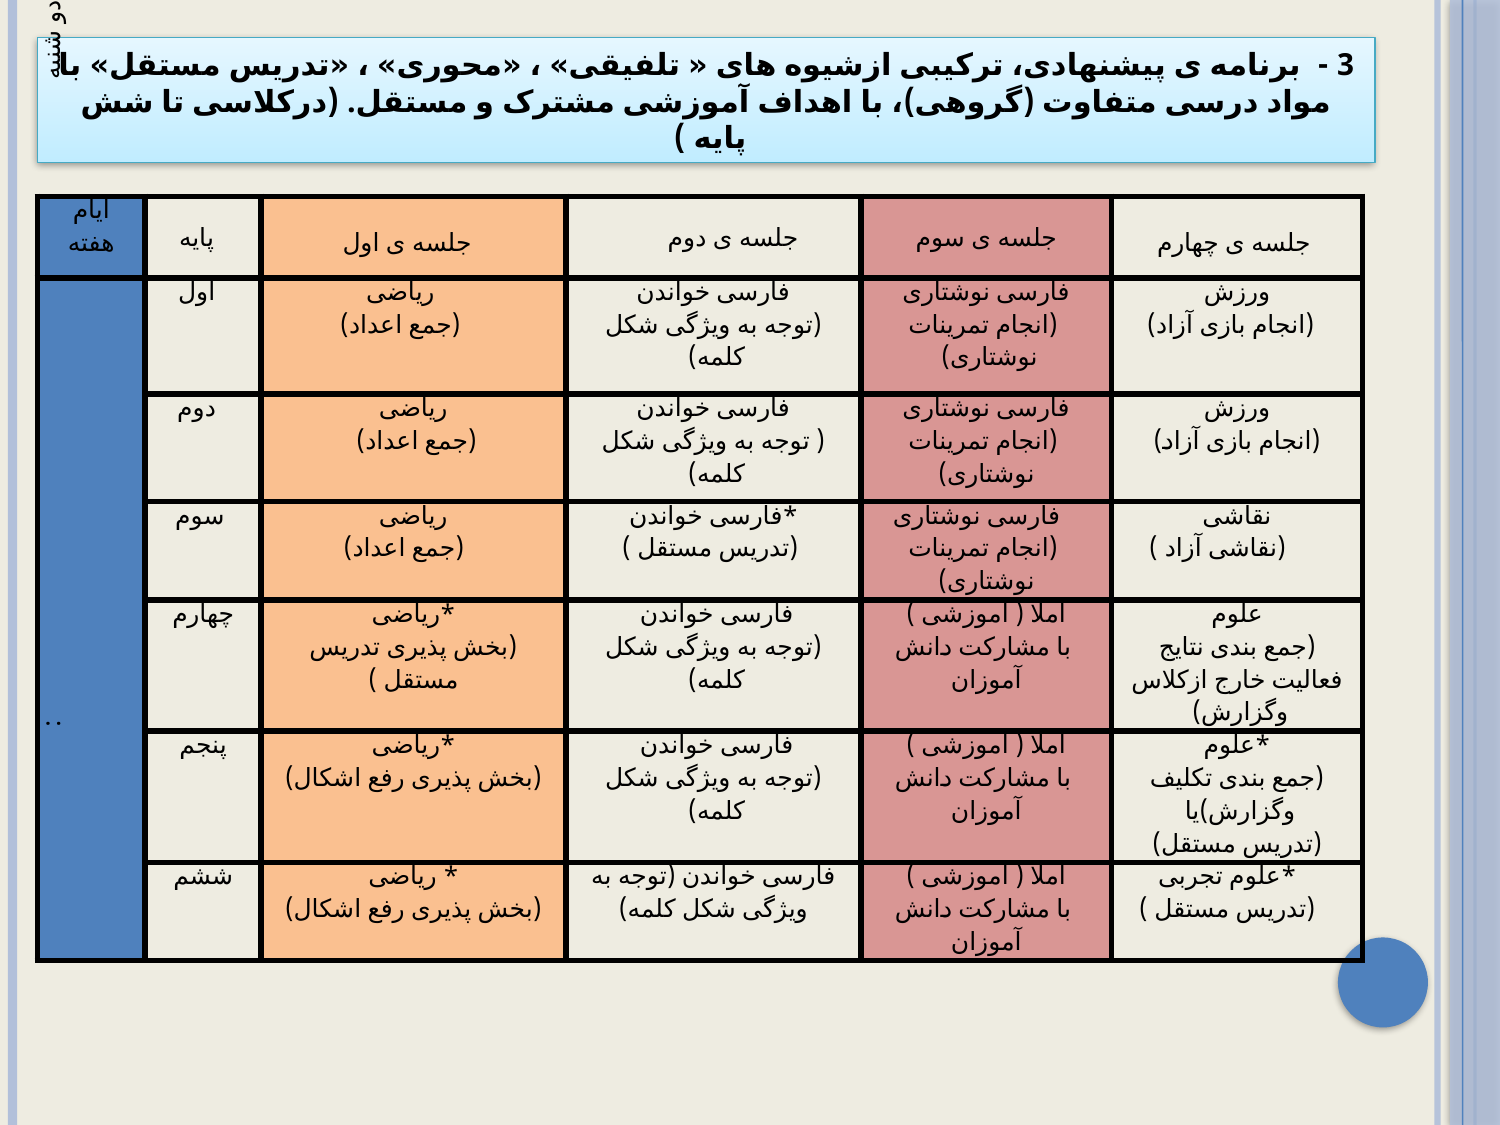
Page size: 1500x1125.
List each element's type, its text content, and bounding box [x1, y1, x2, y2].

table_cell ورزش (انجام بازی آزاد) [1114, 397, 1360, 499]
table_cell فارسی خواندن (توجه به ویژگی شکل کلمه) [569, 603, 858, 728]
table_cell فارسی خواندن (توجه به ویژگی شکل کلمه) [569, 281, 858, 391]
table_cell *ریاضی (بخش پذیری رفع اشکال) [264, 734, 563, 860]
table_cell *فارسی خواندن (تدریس مستقل ) [569, 504, 858, 597]
table_cell چهارم [148, 603, 258, 728]
table_header جلسه ی سوم [864, 199, 1109, 275]
table_cell ریاضی (جمع اعداد) [264, 397, 563, 499]
table_header جلسه ی چهارم [1114, 199, 1360, 275]
table_cell نقاشی (نقاشی آزاد ) [1114, 504, 1360, 597]
table_cell ششم [148, 865, 258, 958]
table_header جلسه ی اول [264, 199, 563, 275]
table_cell فارسی نوشتاری (انجام تمرینات نوشتاری) [864, 281, 1109, 391]
table_cell ریاضی (جمع اعداد) [264, 281, 563, 391]
table_cell اول [148, 281, 258, 391]
table_cell املا ( آموزشی ) با مشارکت دانش آموزان [864, 603, 1109, 728]
table_cell یکی از روزهای هفته بطور مثال : دو شنبه [40, 281, 142, 958]
table_header ایام هفته [40, 199, 142, 275]
table_cell * ریاضی (بخش پذیری رفع اشکال) [264, 865, 563, 958]
table_cell ورزش (انجام بازی آزاد) [1114, 281, 1360, 391]
table_cell املا ( آموزشی ) با مشارکت دانش آموزان [864, 865, 1109, 958]
table_cell *علوم (جمع بندی تکلیف وگزارش)یا (تدریس مستقل) [1114, 734, 1360, 860]
table_cell دوم [148, 397, 258, 499]
table_cell پنجم [148, 734, 258, 860]
table_cell فارسی نوشتاری (انجام تمرینات نوشتاری) [864, 397, 1109, 499]
table_cell سوم [148, 504, 258, 597]
table_cell فارسی خواندن (توجه به ویژگی شکل کلمه) [569, 865, 858, 958]
title 3 - برنامه ی پیشنهادی، ترکیبی ازشیوه های « تلفیقی» ، «محوری» ، «تدریس مستقل» با مواد درسی متفاوت (گروهی)، با اهداف آموزشی مشترک و مستقل. (درکلاسی تا شش پایه ) [37, 37, 1376, 163]
table_header پایه [148, 199, 258, 275]
table_cell علوم (جمع بندی نتایج فعالیت خارج ازکلاس وگزارش) [1114, 603, 1360, 728]
table_cell ریاضی (جمع اعداد) [264, 504, 563, 597]
table_cell *ریاضی (بخش پذیری تدریس مستقل ) [264, 603, 563, 728]
table_header جلسه ی دوم [569, 199, 858, 275]
table_cell فارسی نوشتاری (انجام تمرینات نوشتاری) [864, 504, 1109, 597]
table_cell املا ( آموزشی ) با مشارکت دانش آموزان [864, 734, 1109, 860]
table_cell *علوم تجربی (تدریس مستقل ) [1114, 865, 1360, 958]
table_cell فارسی خواندن (توجه به ویژگی شکل کلمه) [569, 734, 858, 860]
table_cell فارسی خواندن ( توجه به ویژگی شکل کلمه) [569, 397, 858, 499]
